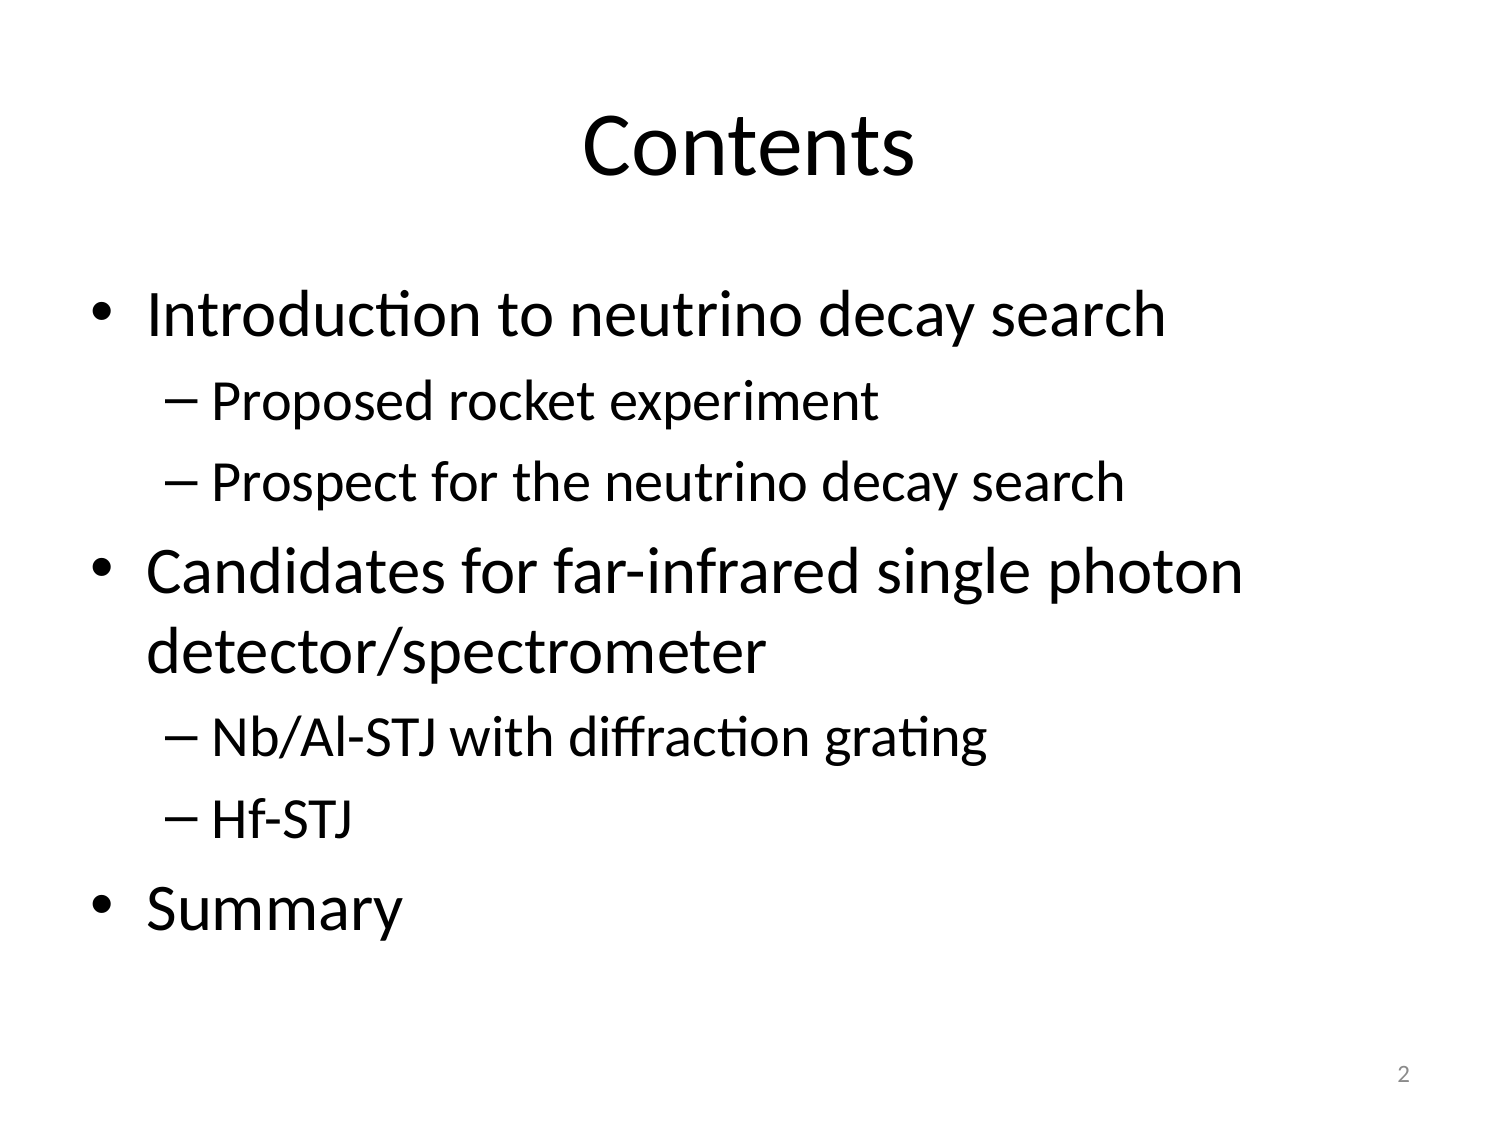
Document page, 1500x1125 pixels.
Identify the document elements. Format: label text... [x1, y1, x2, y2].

slide_number 2 [1074, 1042, 1425, 1103]
title Contents [75, 45, 1425, 233]
list Introduction to neutrino decay search Proposed rocket experiment Prospect for the neutrino decay search Candidates for far-infrared single photon detector/spectrometer Nb/Al-STJ with diffraction grating Hf-STJ Summary [75, 262, 1425, 1005]
